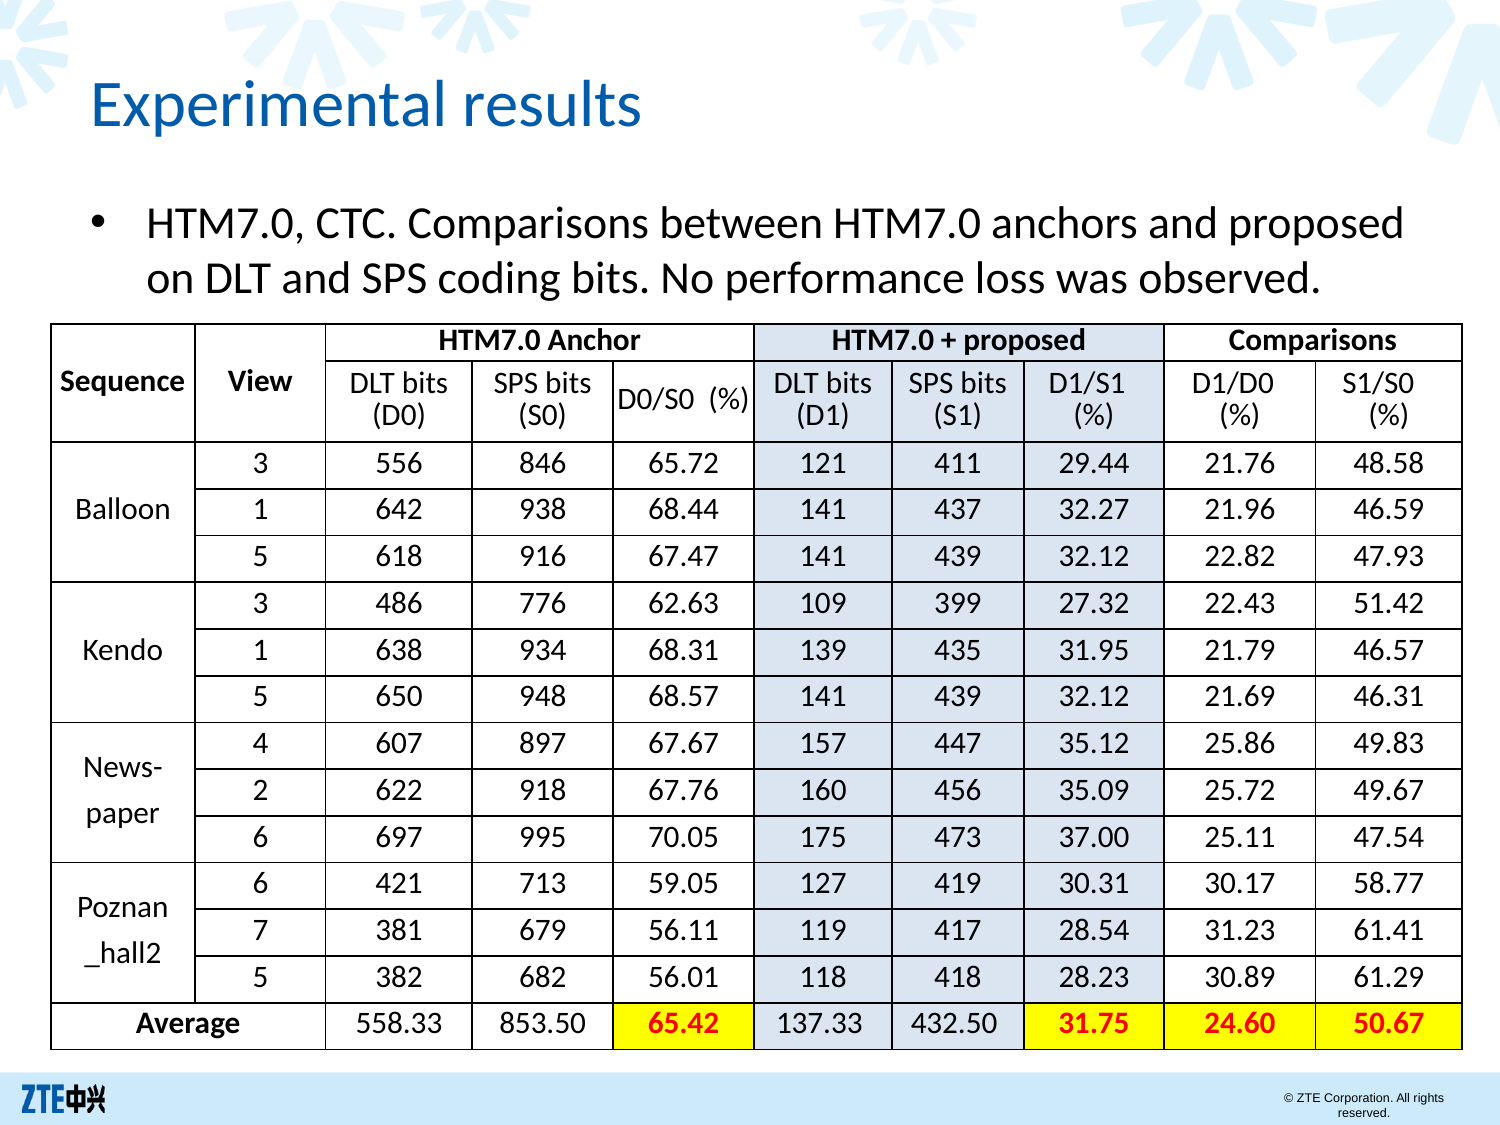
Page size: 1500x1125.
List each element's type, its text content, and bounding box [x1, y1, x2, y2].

table_header HTM7.0 Anchor [326, 325, 753, 360]
table_cell D0/S0 (%) [614, 362, 753, 441]
table_cell 419 [893, 863, 1023, 908]
table_cell SPS bits (S0) [473, 362, 612, 441]
table_cell 4 [196, 723, 325, 768]
table_cell 65.72 [614, 443, 753, 488]
table_cell 32.12 [1025, 677, 1163, 722]
table_cell 418 [893, 957, 1023, 1002]
table_cell 399 [893, 583, 1023, 628]
table_cell 30.17 [1165, 863, 1315, 908]
table_cell 916 [473, 536, 612, 581]
table_cell 948 [473, 677, 612, 722]
table_cell 37.00 [1025, 817, 1163, 862]
table_cell 119 [755, 910, 891, 955]
table_cell 141 [755, 536, 891, 581]
table_header Sequence [52, 325, 194, 441]
table_cell 437 [893, 490, 1023, 535]
table_header View [196, 325, 325, 441]
table_cell 139 [755, 630, 891, 675]
table_cell 897 [473, 723, 612, 768]
table_cell 439 [893, 677, 1023, 722]
table_cell 21.69 [1165, 677, 1315, 722]
table_cell 995 [473, 817, 612, 862]
table_cell 65.42 [614, 1004, 753, 1049]
table_cell 35.09 [1025, 770, 1163, 815]
table_cell 29.44 [1025, 443, 1163, 488]
table_cell 556 [326, 443, 471, 488]
table_cell 638 [326, 630, 471, 675]
table_cell 46.57 [1316, 630, 1461, 675]
table_cell 28.23 [1025, 957, 1163, 1002]
table_cell 58.77 [1316, 863, 1461, 908]
table_cell DLT bits (D0) [326, 362, 471, 441]
table_cell 46.31 [1316, 677, 1461, 722]
table_cell 473 [893, 817, 1023, 862]
table_cell 22.82 [1165, 536, 1315, 581]
table_cell 47.93 [1316, 536, 1461, 581]
table_cell 61.29 [1316, 957, 1461, 1002]
table_cell 175 [755, 817, 891, 862]
table_cell 21.79 [1165, 630, 1315, 675]
table_cell 121 [755, 443, 891, 488]
table_cell 417 [893, 910, 1023, 955]
table_cell 776 [473, 583, 612, 628]
table_cell 67.47 [614, 536, 753, 581]
table_cell 439 [893, 536, 1023, 581]
table_cell 682 [473, 957, 612, 1002]
table_cell 3 [196, 583, 325, 628]
table_cell 622 [326, 770, 471, 815]
table_cell 650 [326, 677, 471, 722]
table_cell 938 [473, 490, 612, 535]
table_cell 70.05 [614, 817, 753, 862]
table_cell 421 [326, 863, 471, 908]
table_cell 141 [755, 490, 891, 535]
table_cell 456 [893, 770, 1023, 815]
table_cell 68.44 [614, 490, 753, 535]
table_cell 50.67 [1316, 1004, 1461, 1049]
table_cell 62.63 [614, 583, 753, 628]
table_cell 607 [326, 723, 471, 768]
table_cell 137.33 [755, 1004, 891, 1049]
table_cell 1 [196, 490, 325, 535]
table_cell 918 [473, 770, 612, 815]
table_cell 141 [755, 677, 891, 722]
table_cell 697 [326, 817, 471, 862]
table_cell 642 [326, 490, 471, 535]
table_cell 28.54 [1025, 910, 1163, 955]
table_cell 24.60 [1165, 1004, 1315, 1049]
table_cell 447 [893, 723, 1023, 768]
table_cell 25.86 [1165, 723, 1315, 768]
table_cell 67.67 [614, 723, 753, 768]
table_cell 2 [196, 770, 325, 815]
table_cell 32.27 [1025, 490, 1163, 535]
table_cell 6 [196, 863, 325, 908]
table_cell 61.41 [1316, 910, 1461, 955]
table_cell Balloon [52, 443, 194, 581]
table_cell 486 [326, 583, 471, 628]
table_cell 32.12 [1025, 536, 1163, 581]
table_cell 160 [755, 770, 891, 815]
table_cell 51.42 [1316, 583, 1461, 628]
table_cell 109 [755, 583, 891, 628]
table_cell 48.58 [1316, 443, 1461, 488]
table_cell 68.57 [614, 677, 753, 722]
table_cell 22.43 [1165, 583, 1315, 628]
table_cell 46.59 [1316, 490, 1461, 535]
table_cell 118 [755, 957, 891, 1002]
table_cell 1 [196, 630, 325, 675]
table_cell 382 [326, 957, 471, 1002]
table_cell 31.75 [1025, 1004, 1163, 1049]
table_cell DLT bits (D1) [755, 362, 891, 441]
table_cell 411 [893, 443, 1023, 488]
table_cell 67.76 [614, 770, 753, 815]
table_cell 27.32 [1025, 583, 1163, 628]
table_cell 679 [473, 910, 612, 955]
table_cell 7 [196, 910, 325, 955]
table_cell 31.95 [1025, 630, 1163, 675]
list HTM7.0, CTC. Comparisons between HTM7.0 anchors and proposed on DLT and SPS coding bits. No performance loss was observed. [75, 185, 1425, 323]
table_cell 30.89 [1165, 957, 1315, 1002]
title Experimental results [75, 25, 1425, 175]
table_cell 713 [473, 863, 612, 908]
table_cell 21.96 [1165, 490, 1315, 535]
table_cell 618 [326, 536, 471, 581]
table_cell 30.31 [1025, 863, 1163, 908]
table_cell 25.72 [1165, 770, 1315, 815]
table_header Comparisons [1165, 325, 1461, 360]
table_cell 853.50 [473, 1004, 612, 1049]
table_cell 35.12 [1025, 723, 1163, 768]
table_cell 435 [893, 630, 1023, 675]
table_cell Average [52, 1004, 325, 1049]
table_cell News- paper [52, 723, 194, 862]
table_cell S1/S0 (%) [1316, 362, 1461, 441]
table_cell 56.11 [614, 910, 753, 955]
table_cell Kendo [52, 583, 194, 722]
table_cell 31.23 [1165, 910, 1315, 955]
table_cell 49.67 [1316, 770, 1461, 815]
table_cell SPS bits (S1) [893, 362, 1023, 441]
table_cell 5 [196, 957, 325, 1002]
table_cell 381 [326, 910, 471, 955]
table_cell 25.11 [1165, 817, 1315, 862]
table_cell 934 [473, 630, 612, 675]
table_cell D1/D0 (%) [1165, 362, 1315, 441]
table_cell 432.50 [893, 1004, 1023, 1049]
table_cell 47.54 [1316, 817, 1461, 862]
table_cell 5 [196, 677, 325, 722]
table_cell 49.83 [1316, 723, 1461, 768]
table_cell 3 [196, 443, 325, 488]
table_cell 127 [755, 863, 891, 908]
table_cell 59.05 [614, 863, 753, 908]
table_header HTM7.0 + proposed [755, 325, 1163, 360]
picture [0, 0, 1500, 1125]
table_cell 5 [196, 536, 325, 581]
table_cell 846 [473, 443, 612, 488]
table_cell 56.01 [614, 957, 753, 1002]
table_cell 6 [196, 817, 325, 862]
table_cell 21.76 [1165, 443, 1315, 488]
table_cell D1/S1 (%) [1025, 362, 1163, 441]
table_cell 157 [755, 723, 891, 768]
table_cell 68.31 [614, 630, 753, 675]
table_cell Poznan _hall2 [52, 863, 194, 1002]
table_cell 558.33 [326, 1004, 471, 1049]
